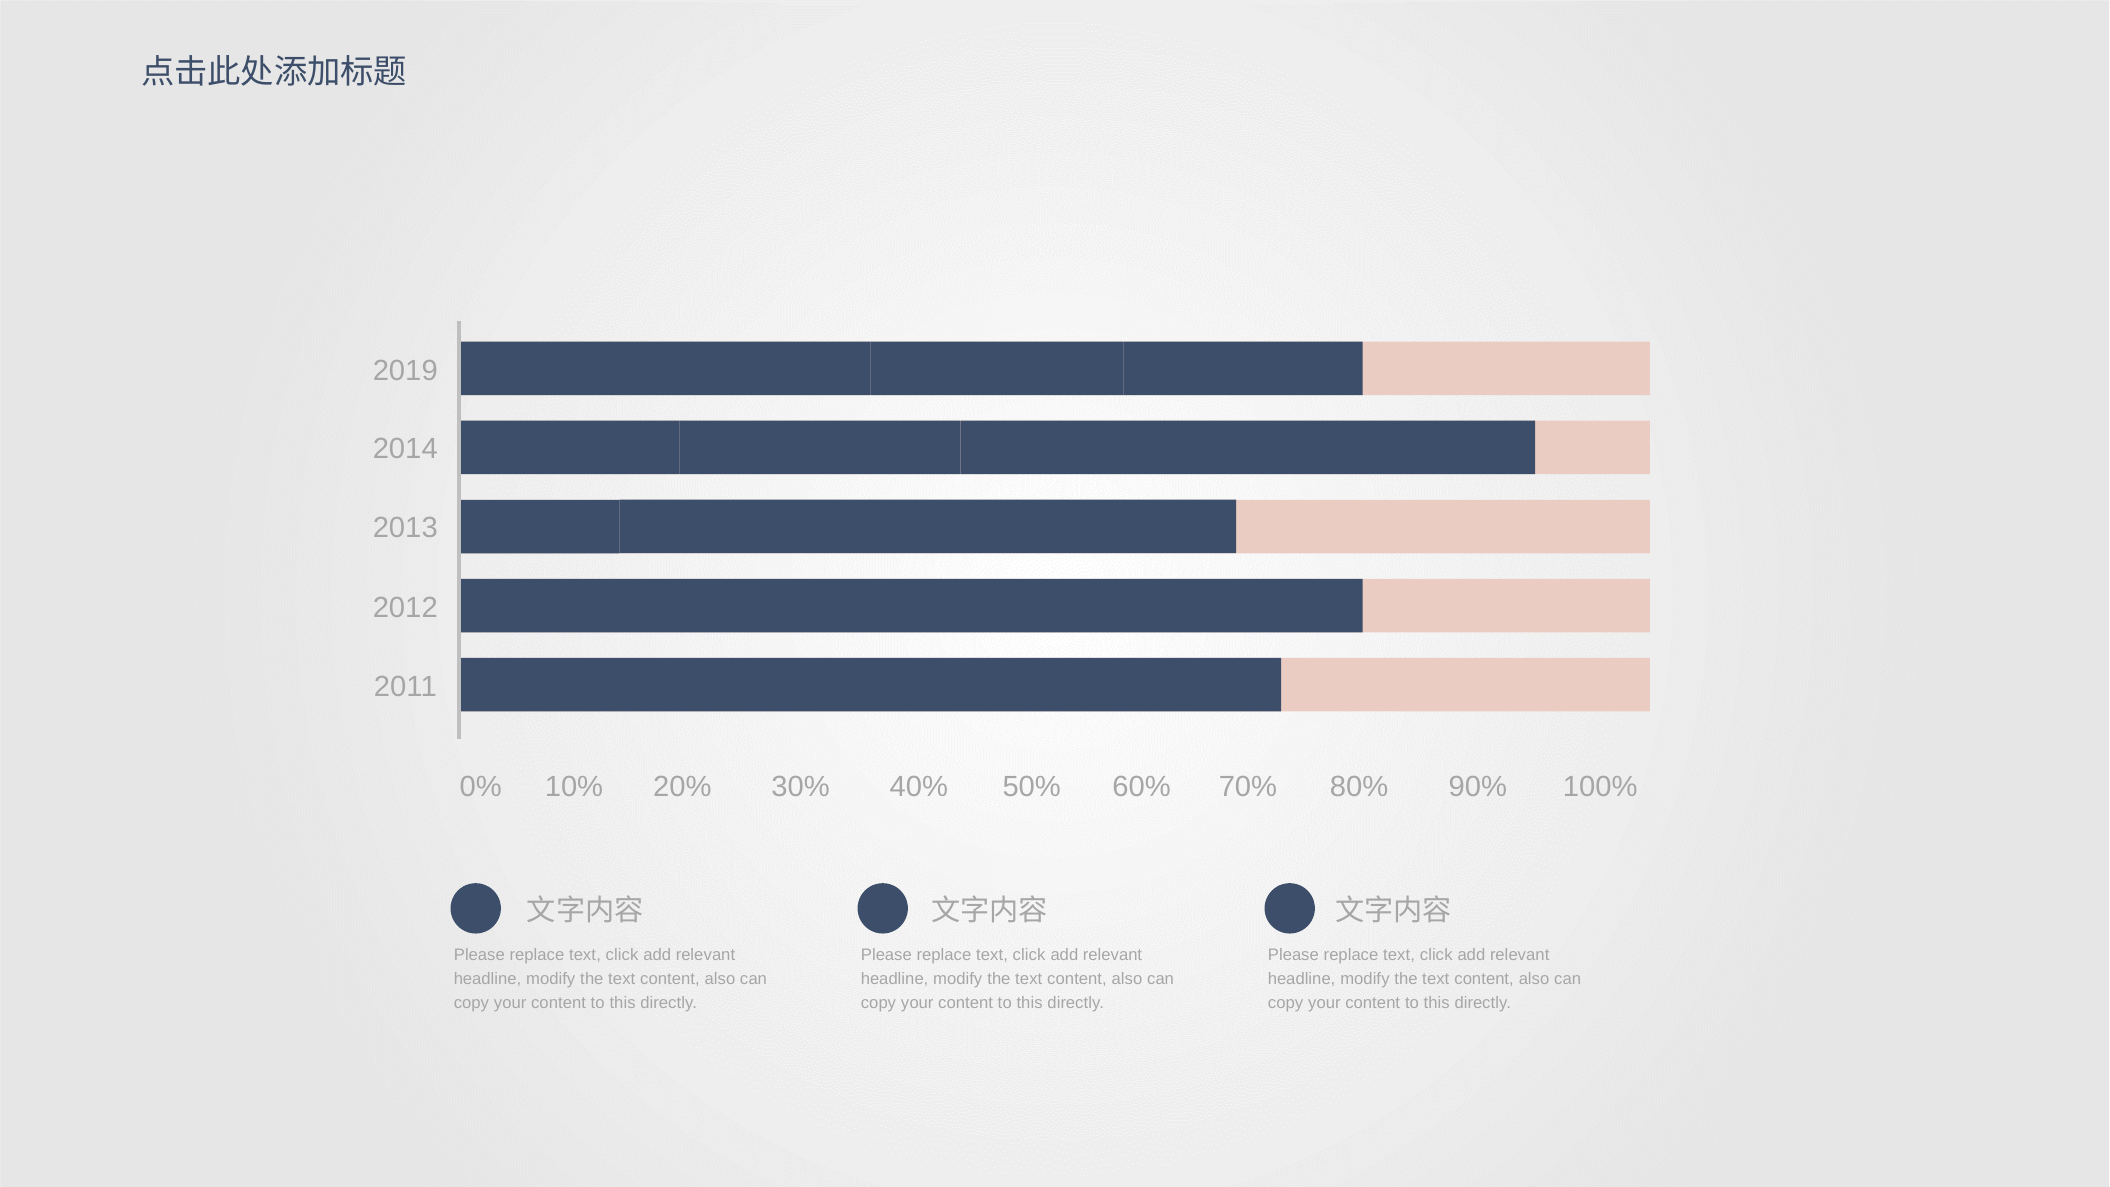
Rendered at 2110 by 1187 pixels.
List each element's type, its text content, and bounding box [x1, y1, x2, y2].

text_box 文字内容 [916, 876, 1063, 932]
text_box [449, 882, 502, 932]
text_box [357, 321, 1654, 807]
text_box [856, 882, 909, 932]
picture [0, 0, 2110, 1187]
text_box Please replace text, click add relevant headline, modify the text content, also can copy your content to this directly. [846, 932, 1215, 1020]
text_box 文字内容 [1320, 876, 1468, 932]
text_box Please replace text, click add relevant headline, modify the text content, also can copy your content to this directly. [1253, 932, 1622, 1020]
text_box 点击此处添加标题 [126, 42, 437, 102]
text_box 文字内容 [512, 876, 659, 932]
text_box Please replace text, click add relevant headline, modify the text content, also can copy your content to this directly. [439, 932, 808, 1020]
text_box [1263, 882, 1316, 932]
